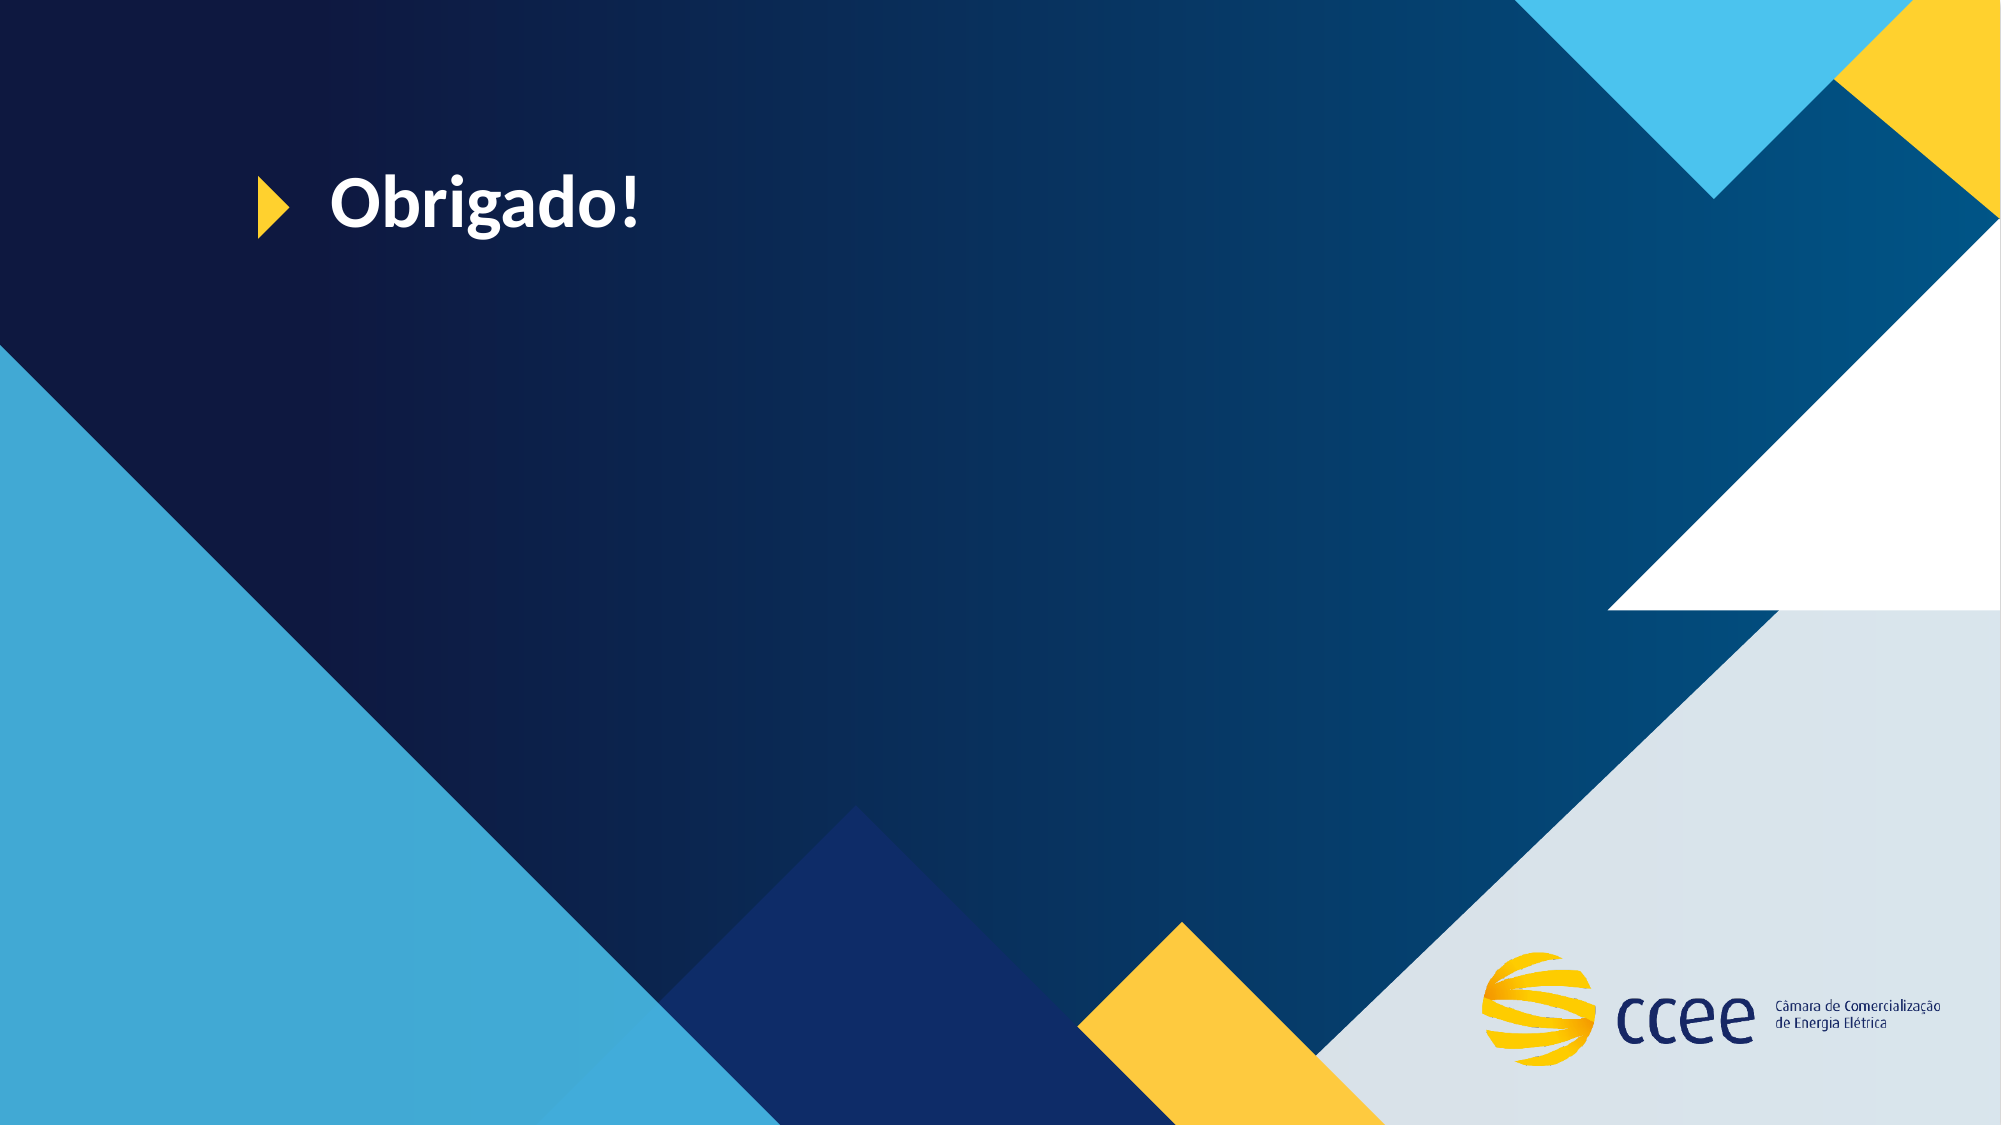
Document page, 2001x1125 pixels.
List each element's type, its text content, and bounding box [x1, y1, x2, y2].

picture [1432, 950, 1940, 1066]
title Obrigado! [315, 154, 1108, 279]
